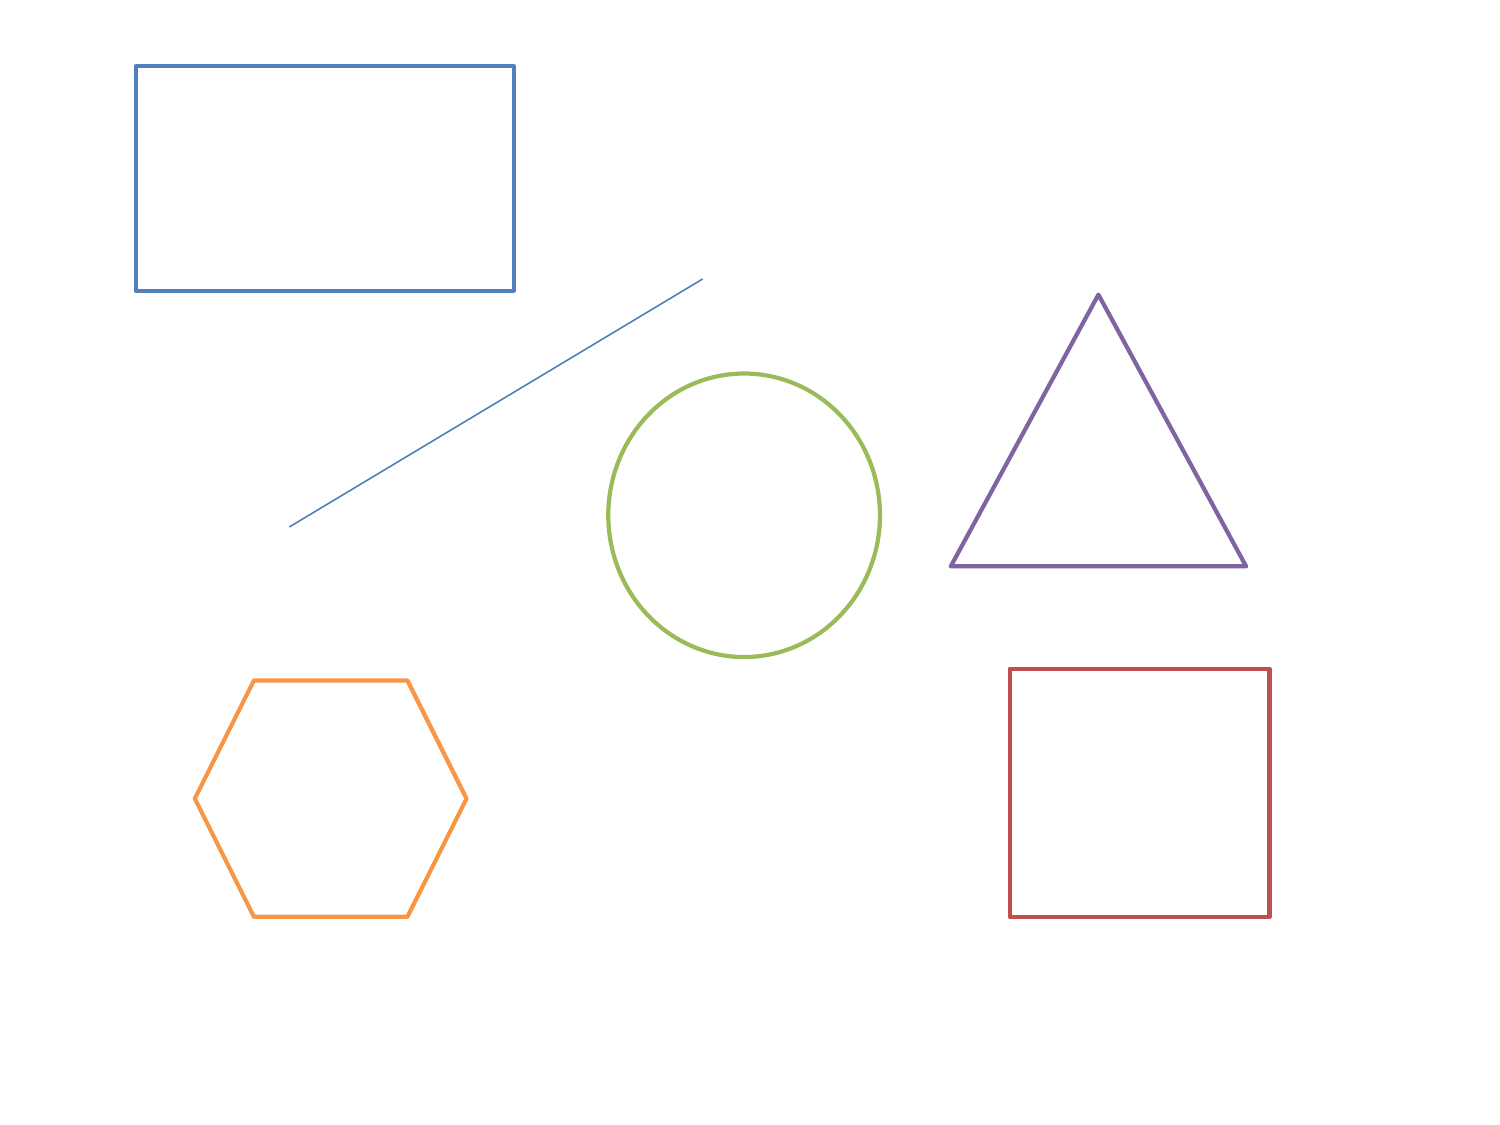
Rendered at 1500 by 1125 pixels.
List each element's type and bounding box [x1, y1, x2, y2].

text_box [948, 292, 1248, 569]
text_box [607, 371, 883, 660]
text_box [192, 678, 469, 919]
text_box [134, 64, 516, 293]
text_box [1008, 667, 1272, 919]
text_box [289, 278, 703, 528]
